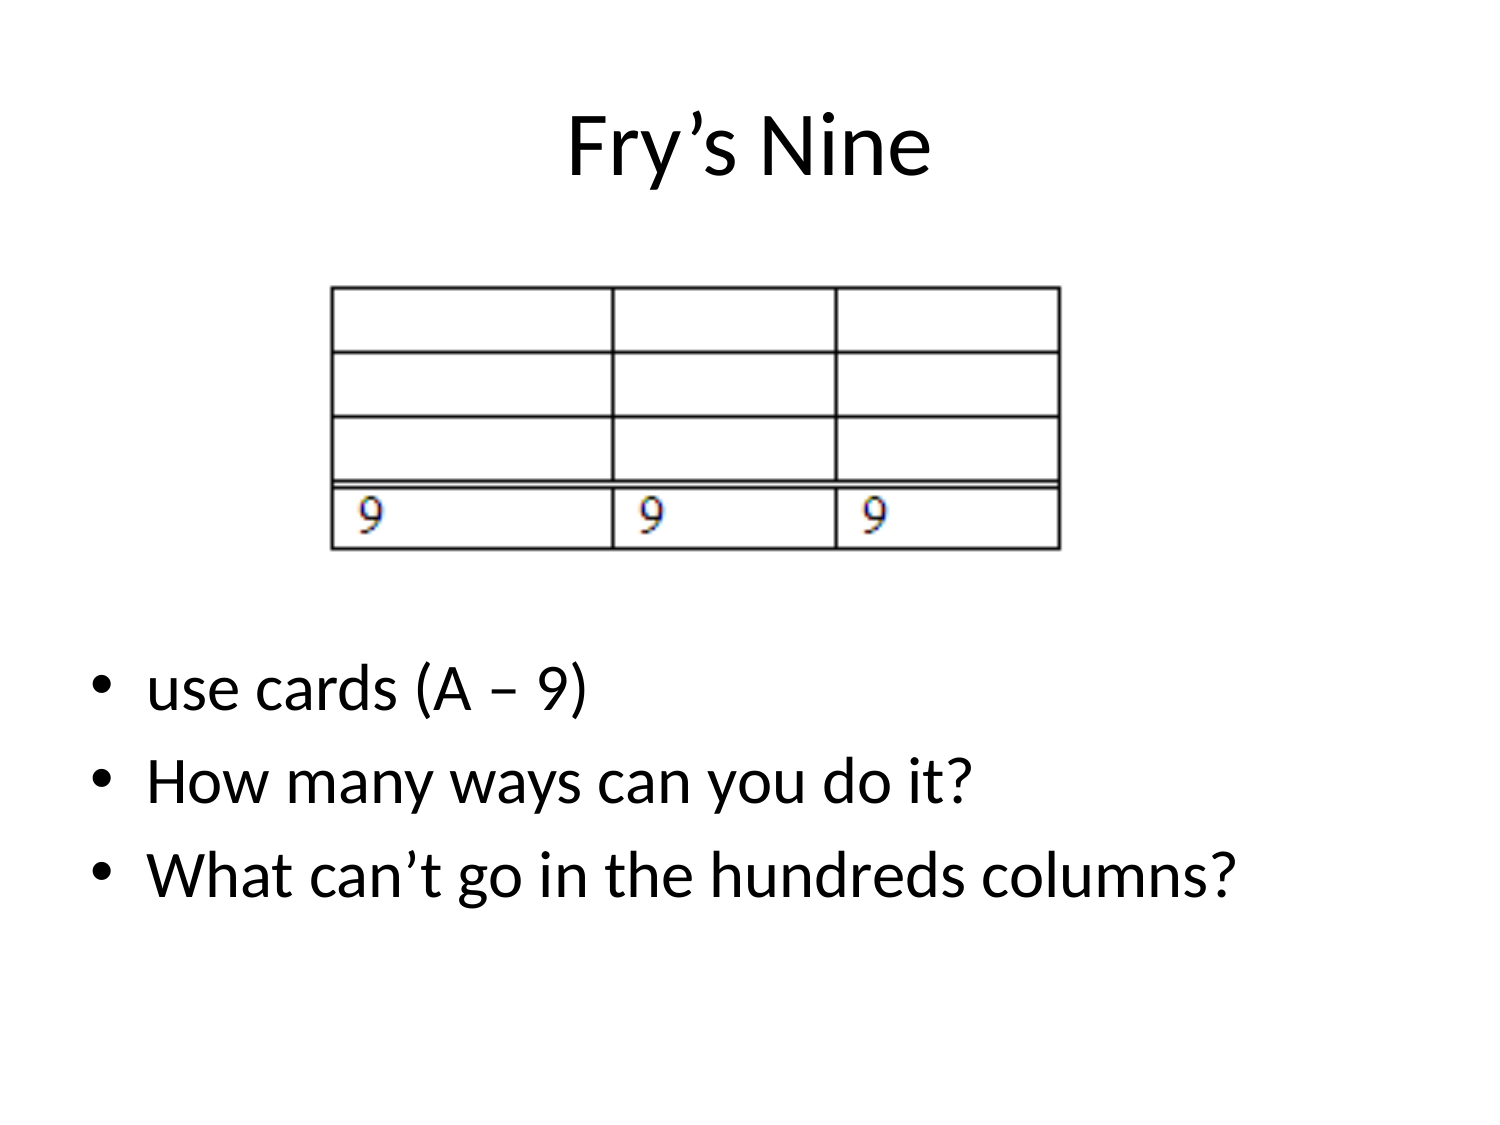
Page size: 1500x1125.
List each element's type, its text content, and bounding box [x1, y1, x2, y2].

picture [280, 257, 1140, 600]
title Fry’s Nine [75, 45, 1425, 233]
list use cards (A – 9) How many ways can you do it? What can’t go in the hundreds columns? [75, 262, 1425, 1005]
